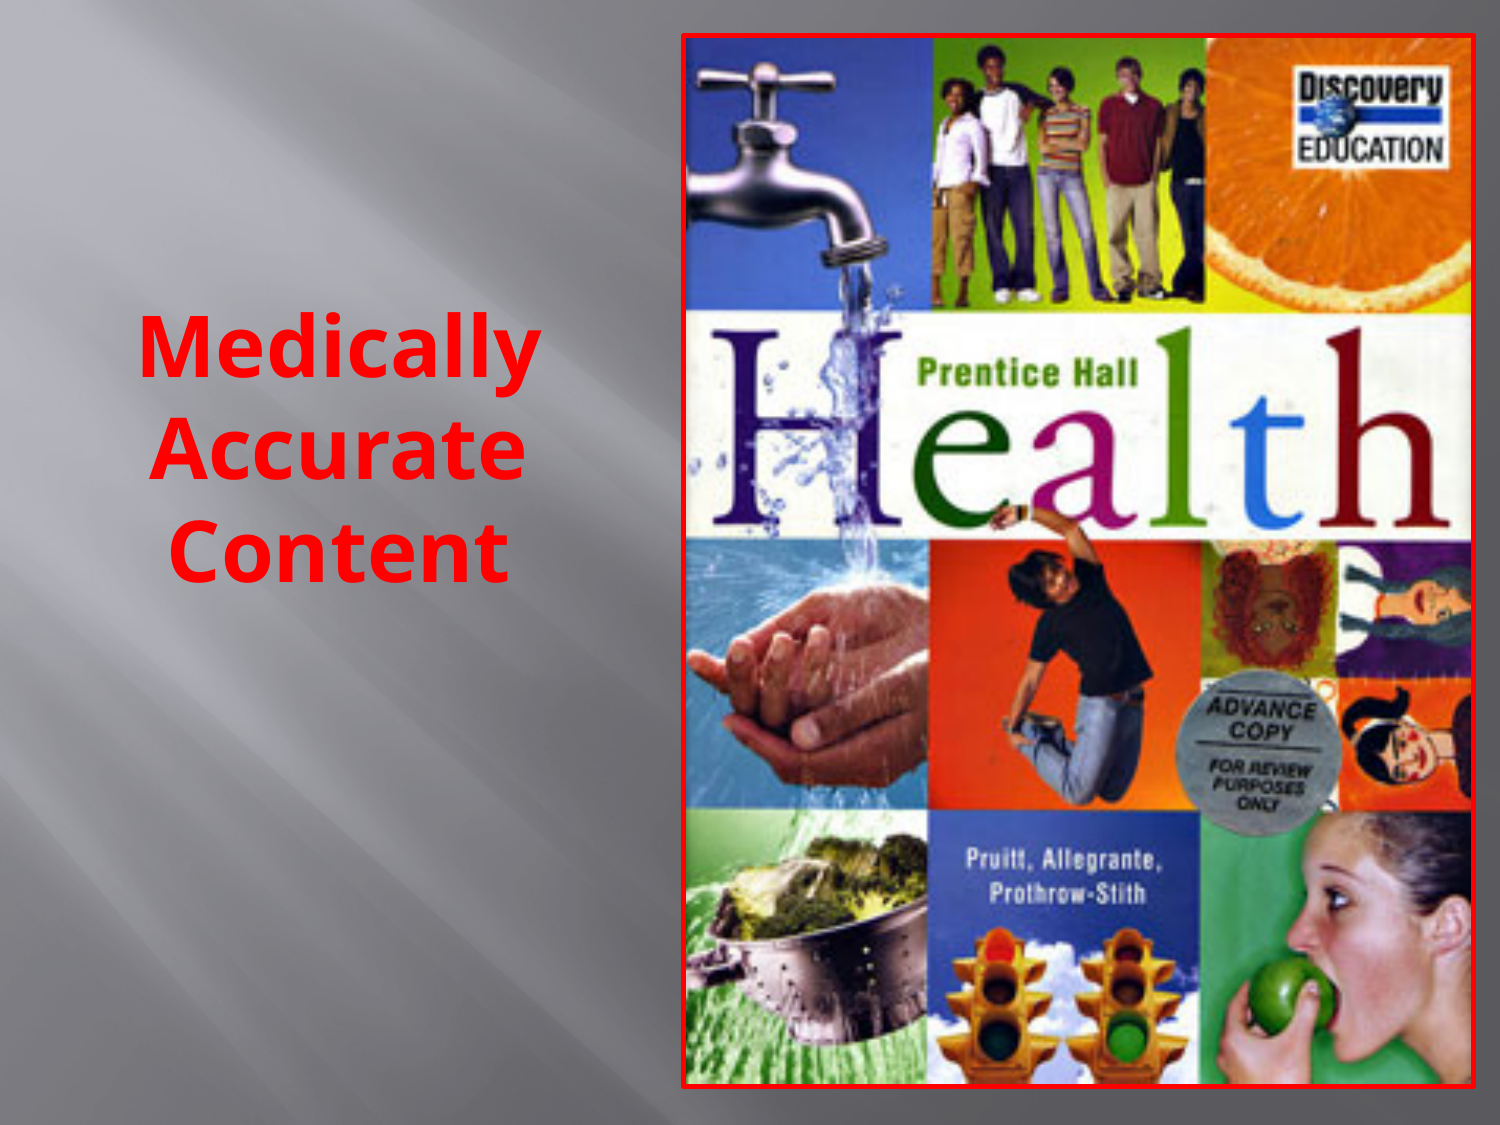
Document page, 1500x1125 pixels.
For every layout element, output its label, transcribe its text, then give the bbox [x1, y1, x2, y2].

title Medically Accurate Content [75, 235, 603, 656]
picture [685, 37, 1472, 1085]
